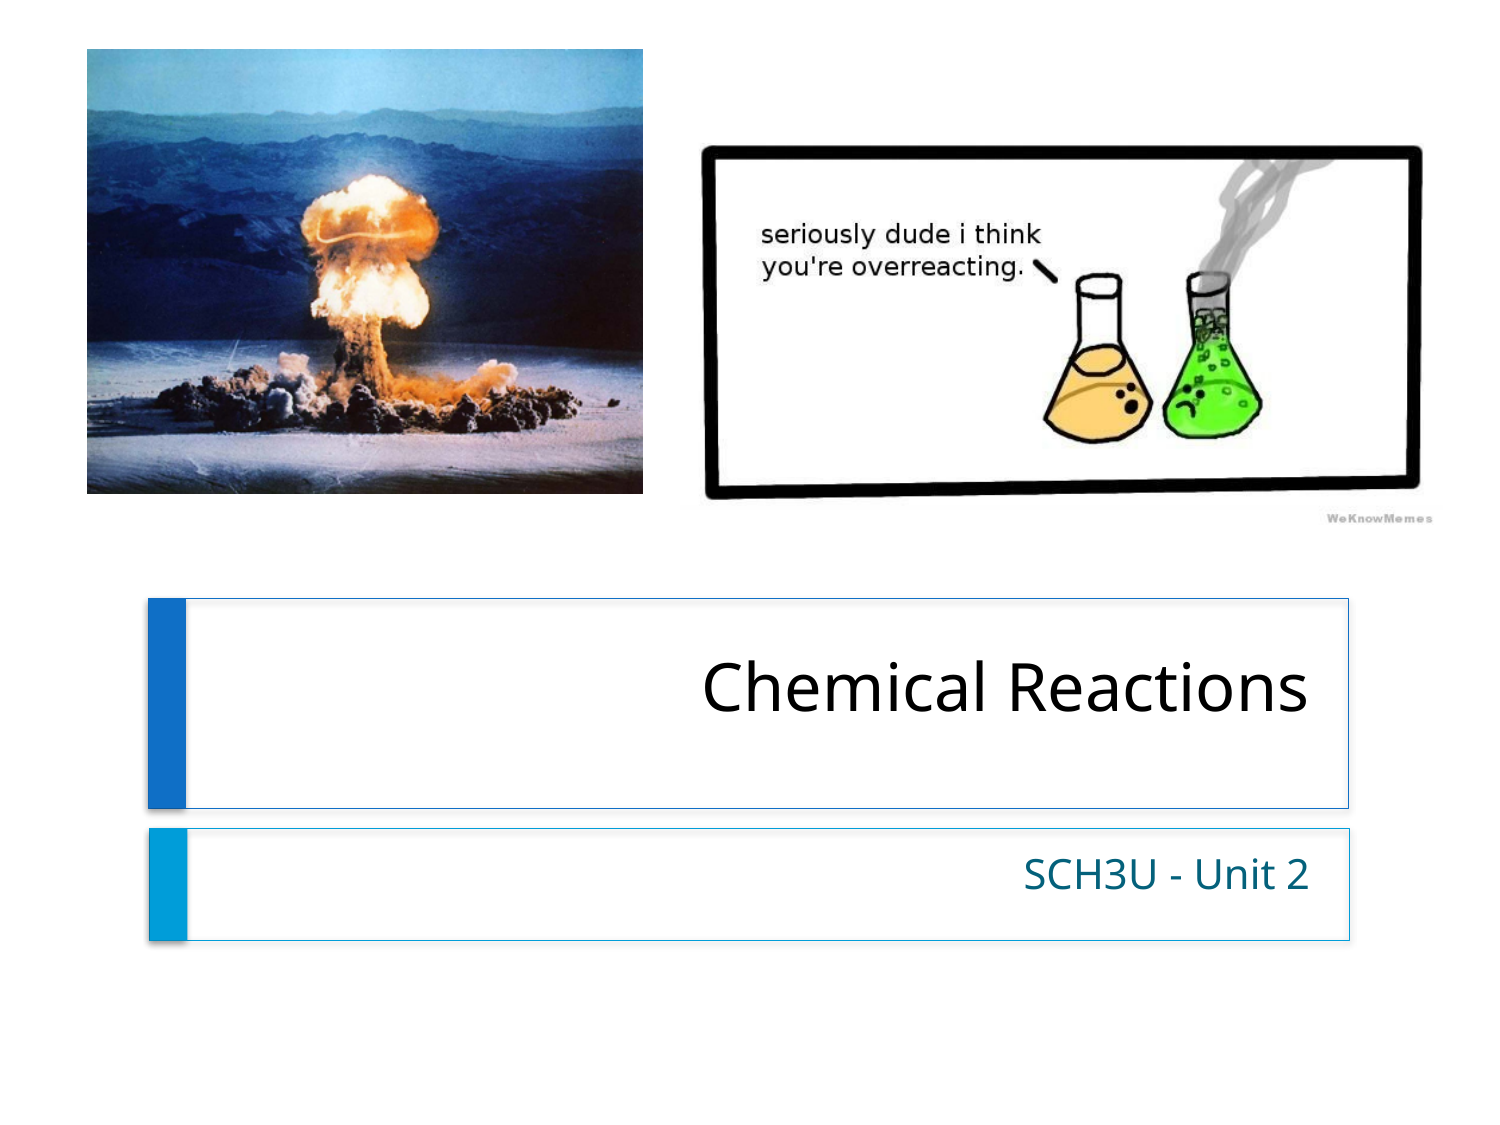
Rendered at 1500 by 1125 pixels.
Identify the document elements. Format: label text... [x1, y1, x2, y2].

picture [87, 49, 643, 494]
title Chemical Reactions [200, 637, 1325, 800]
picture [679, 124, 1443, 526]
subtitle SCH3U - Unit 2 [200, 840, 1325, 929]
